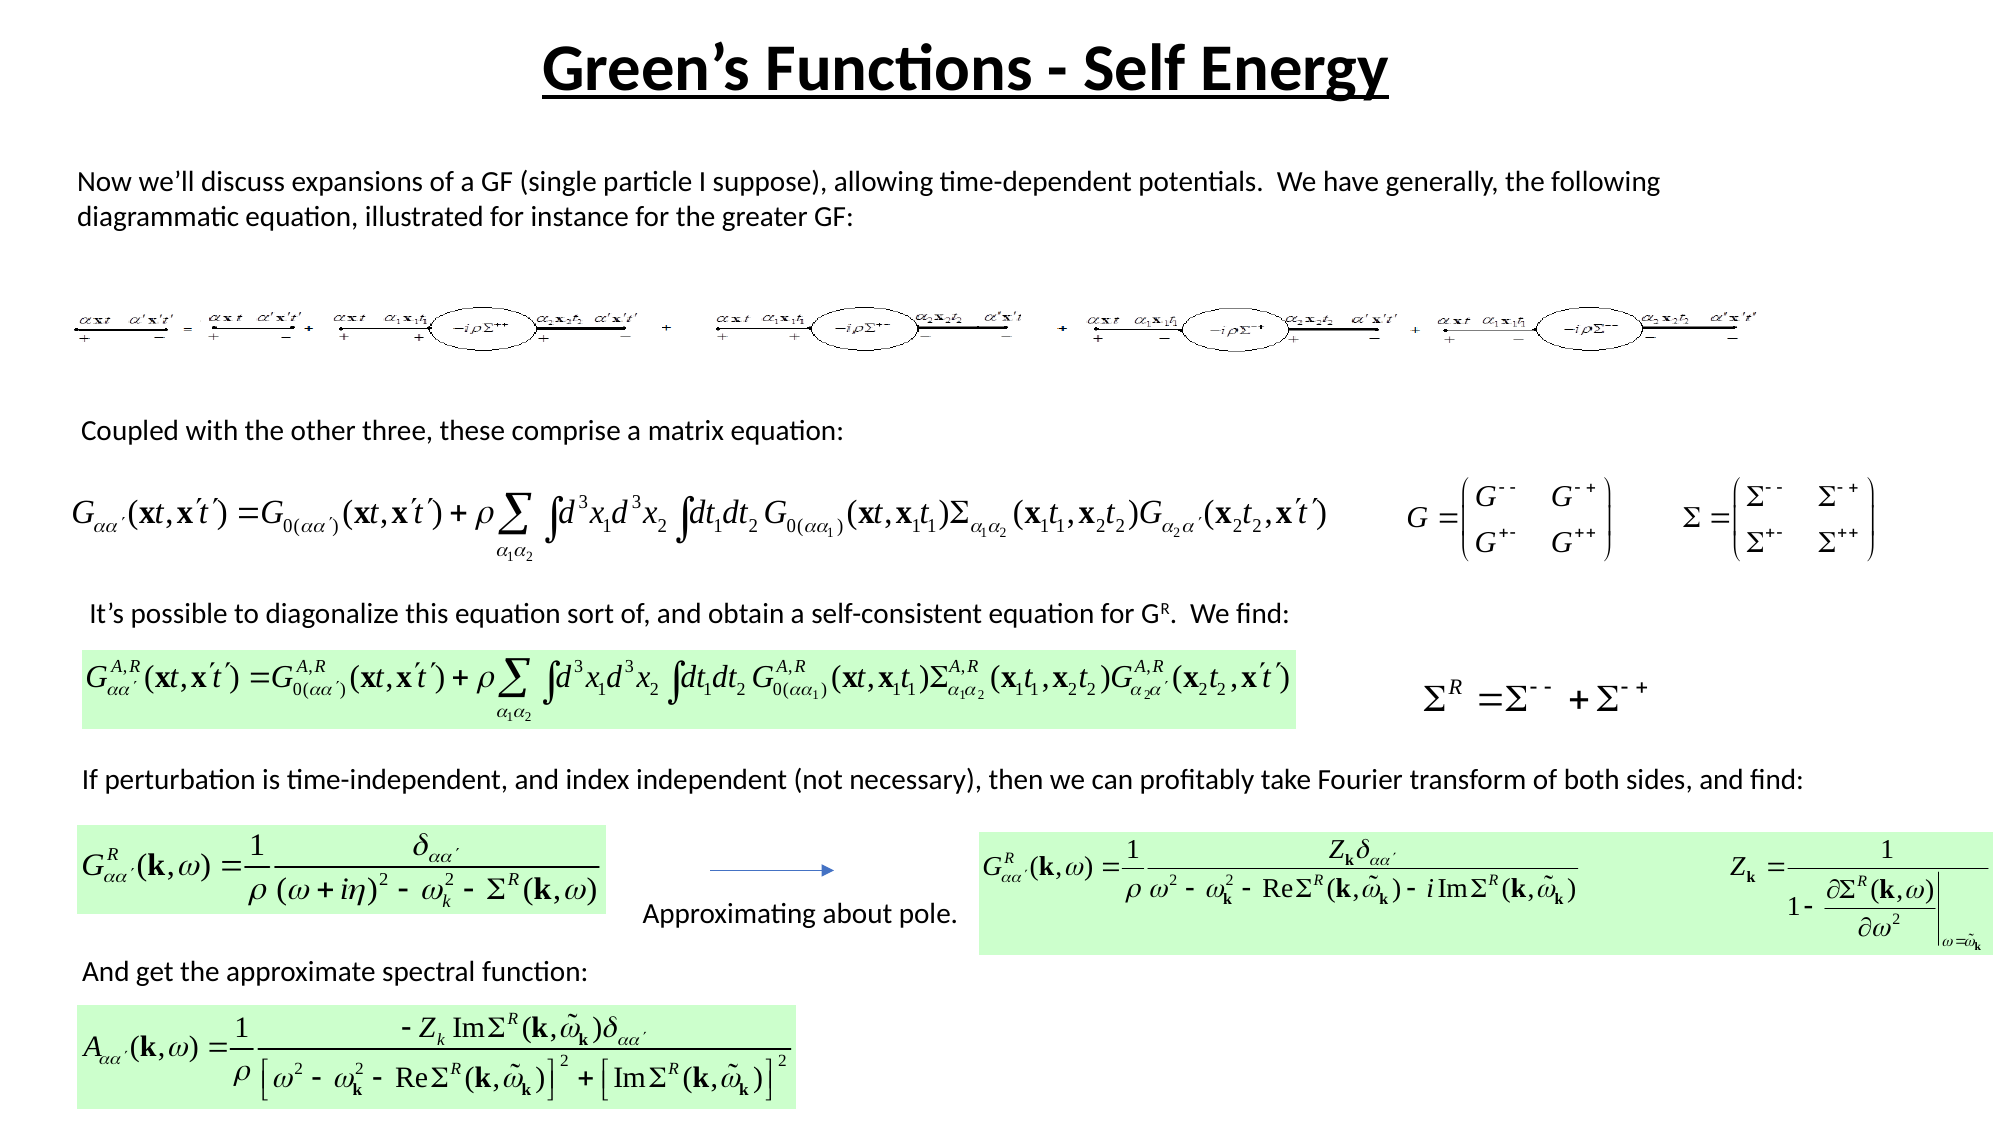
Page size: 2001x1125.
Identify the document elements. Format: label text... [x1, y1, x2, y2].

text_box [76, 1004, 797, 1109]
text_box Green’s Functions - Self Energy [527, 16, 1504, 112]
text_box And get the approximate spectral function: [67, 944, 634, 995]
text_box Now we’ll discuss expansions of a GF (single particle I suppose), allowing time-dependent potentials. We have generally, the following diagrammatic equation, illustrated for instance for the greater GF: [62, 154, 1691, 240]
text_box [67, 484, 1333, 570]
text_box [978, 832, 1993, 956]
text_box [77, 825, 606, 914]
text_box Approximating about pole. [627, 886, 978, 937]
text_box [81, 649, 1297, 730]
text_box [60, 271, 1940, 386]
text_box If perturbation is time-independent, and index independent (not necessary), then we can profitably take Fourier transform of both sides, and find: [67, 752, 1919, 803]
text_box It’s possible to diagonalize this equation sort of, and obtain a self-consistent equation for GR. We find: [74, 586, 1391, 637]
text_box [1418, 670, 1657, 719]
text_box Coupled with the other three, these comprise a matrix equation: [66, 403, 1137, 454]
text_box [1402, 471, 1882, 568]
